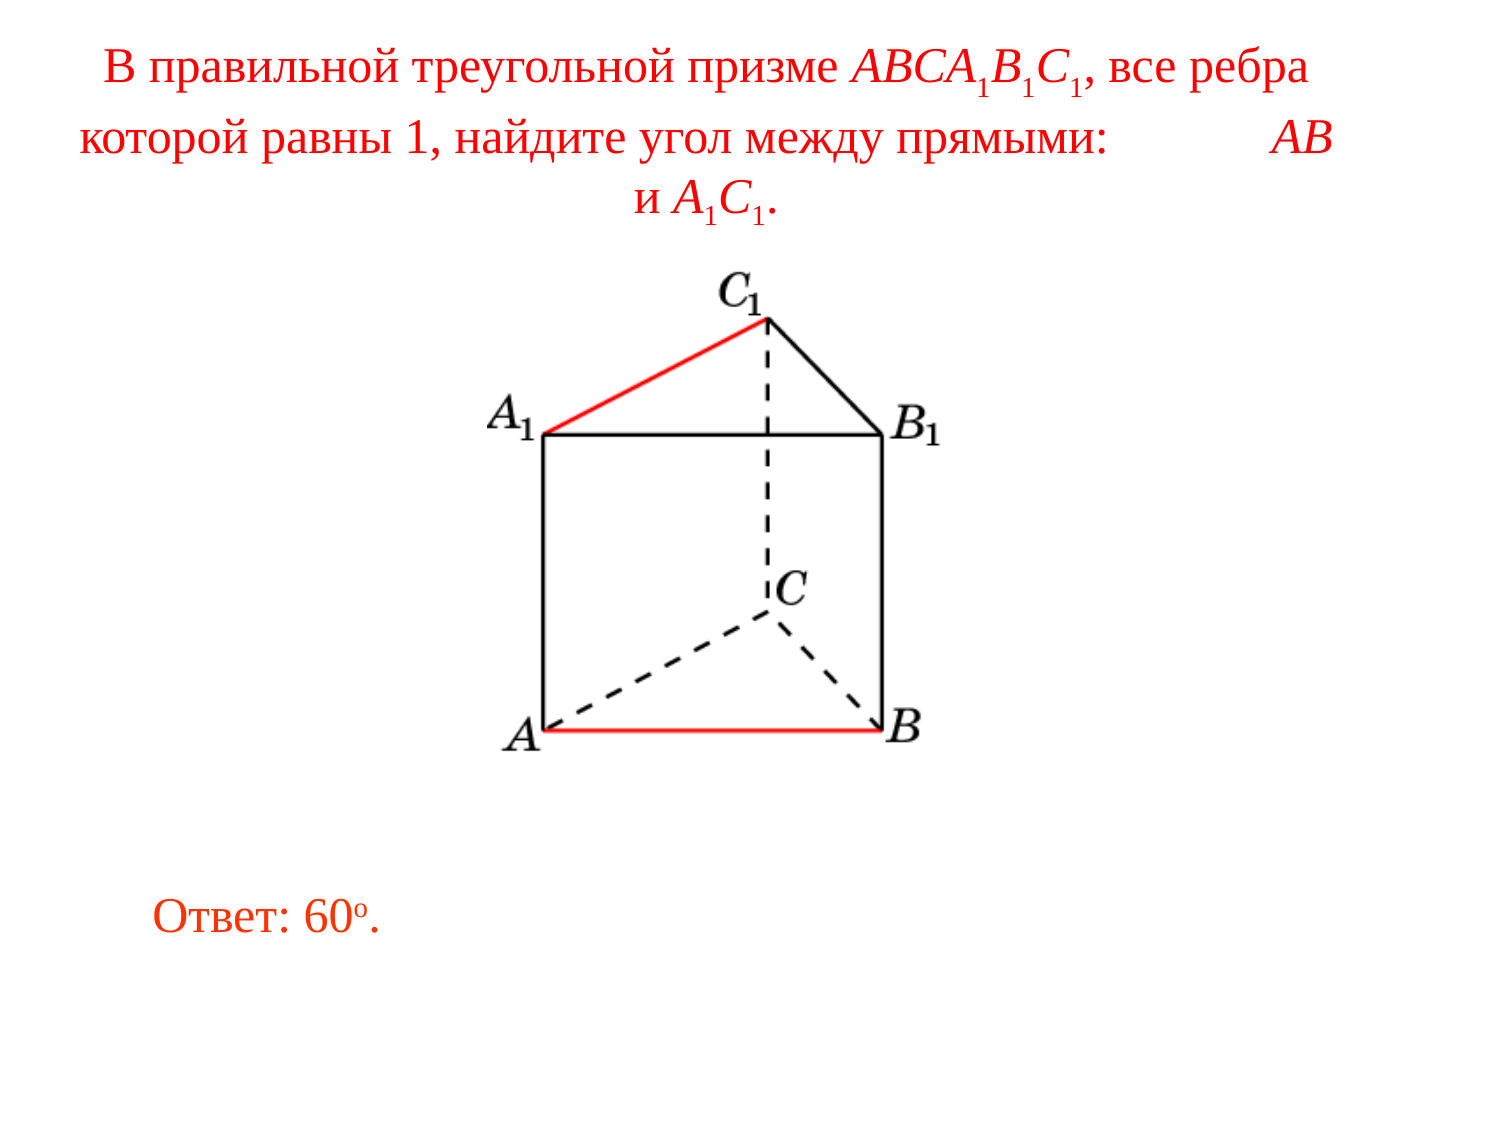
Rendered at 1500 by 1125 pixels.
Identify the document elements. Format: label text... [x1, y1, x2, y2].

picture [487, 262, 944, 765]
text_box Ответ: 60o. [137, 874, 638, 950]
text_box В правильной треугольной призме ABCA1B1C1, все ребра которой равны 1, найдите угол между прямыми: AB и A1C1. [62, 24, 1350, 239]
